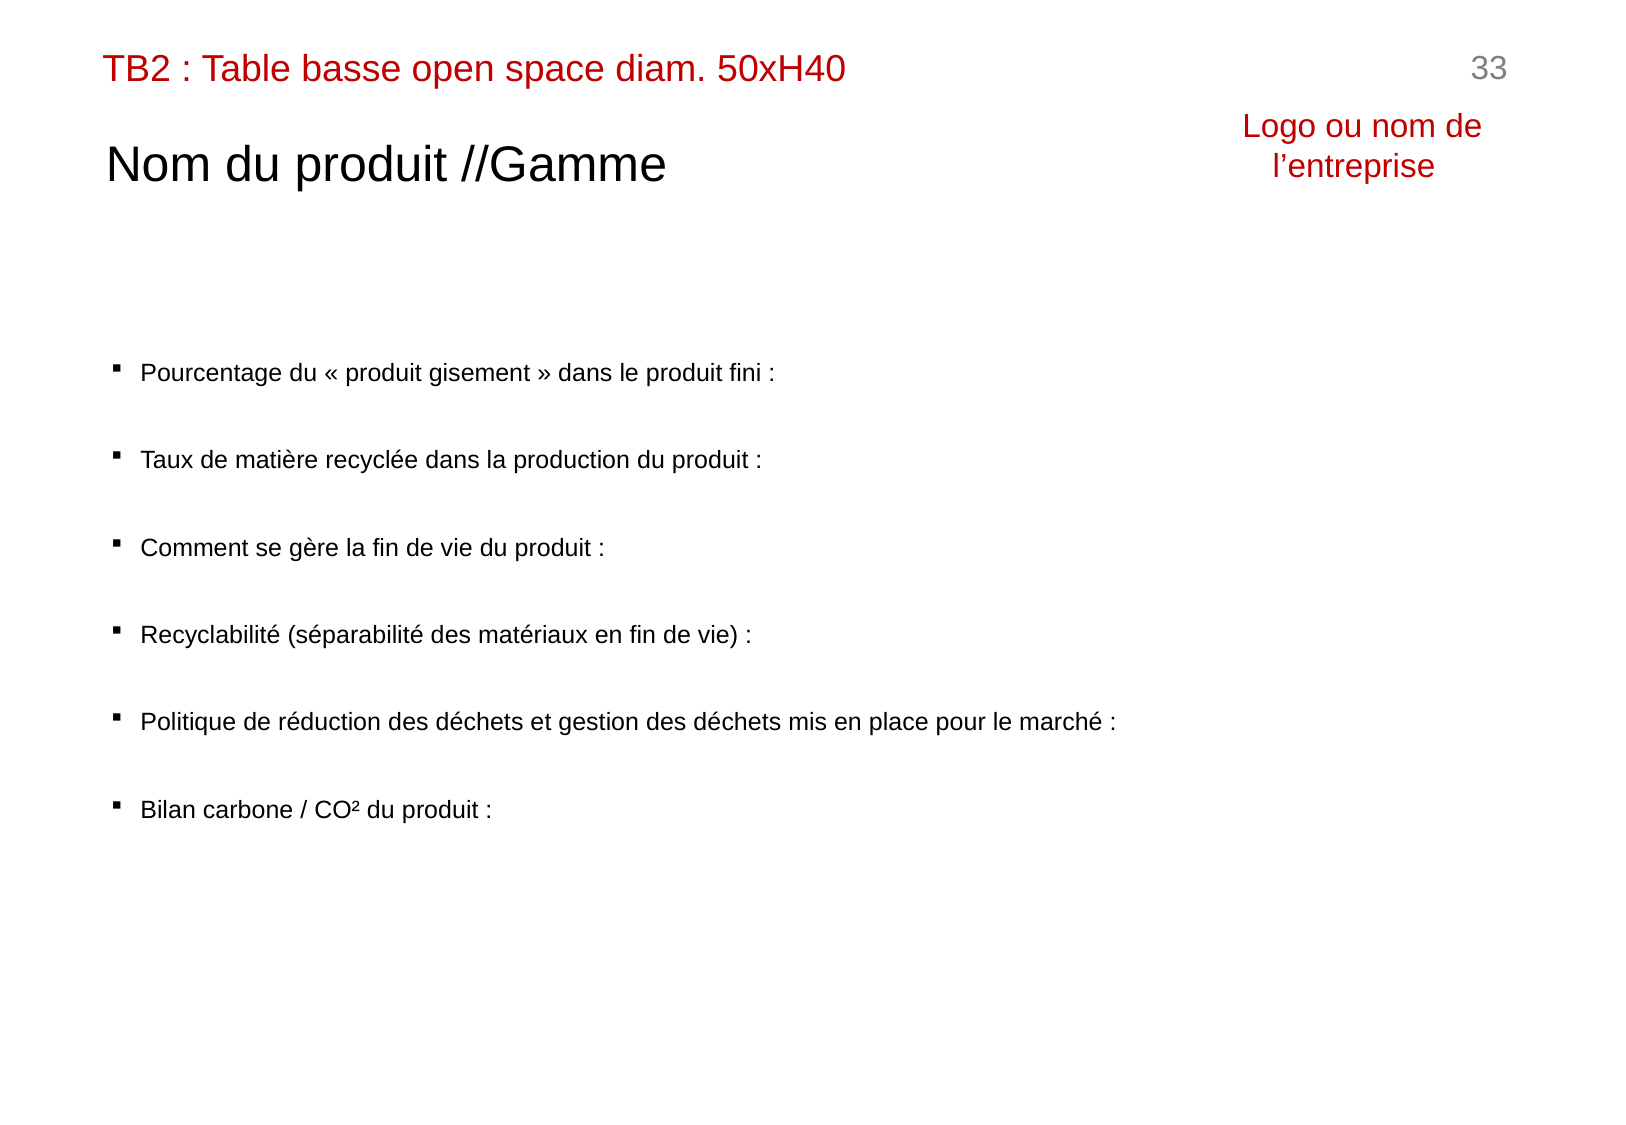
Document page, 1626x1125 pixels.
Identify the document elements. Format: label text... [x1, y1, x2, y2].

slide_number 33 [1426, 19, 1523, 91]
text_box Logo ou nom de l’entreprise [1141, 91, 1567, 197]
list Nom du produit //Gamme [91, 109, 1523, 215]
title TB2 : Table basse open space diam. 50xH40 [102, 19, 1426, 109]
text_box Pourcentage du « produit gisement » dans le produit fini : Taux de matière recyclée dans la production du produit : Comment se gère la fin de vie du produit : Recyclabilité (séparabilité des matériaux en fin de vie) : Politique de réduction des déchets et gestion des déchets mis en place pour le marché : Bilan carbone / CO² du produit : [81, 304, 1333, 1067]
